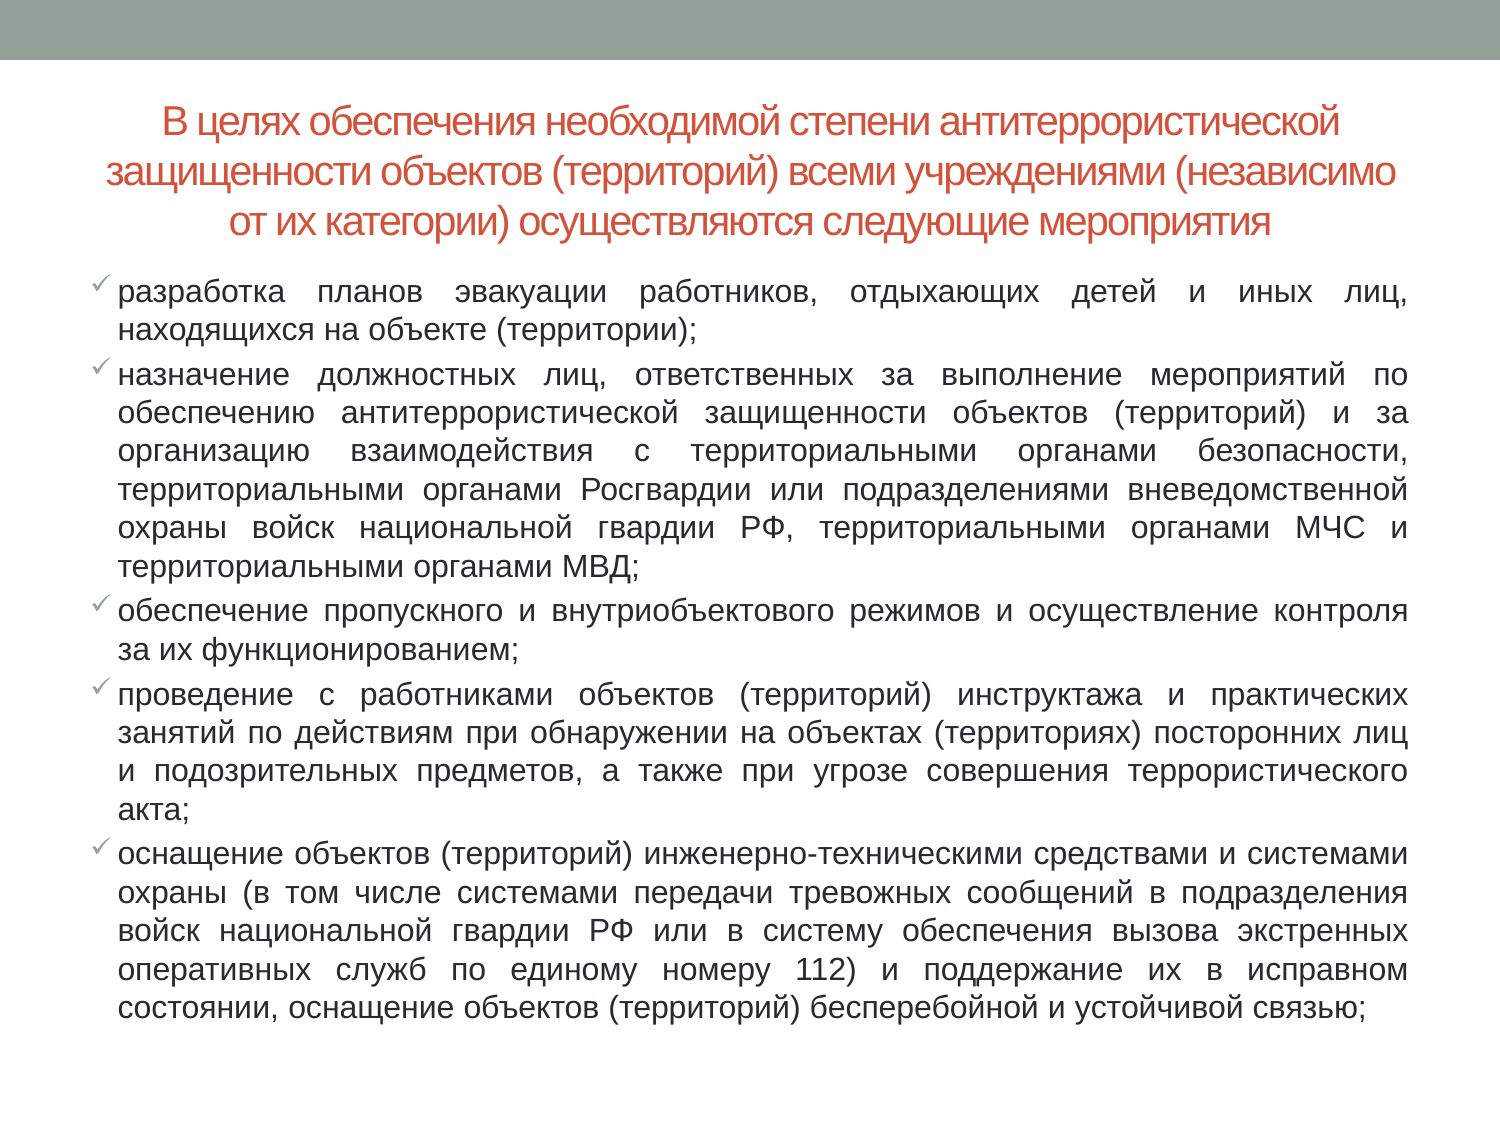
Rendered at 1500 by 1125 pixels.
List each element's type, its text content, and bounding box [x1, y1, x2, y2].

list разработка планов эвакуации работников, отдыхающих детей и иных лиц, находящихся на объекте (территории); назначение должностных лиц, ответственных за выполнение мероприятий по обеспечению антитеррористической защищенности объектов (территорий) и за организацию взаимодействия с территориальными органами безопасности, территориальными органами Росгвардии или подразделениями вневедомственной охраны войск национальной гвардии РФ, территориальными органами МЧС и территориальными органами МВД; обеспечение пропускного и внутриобъектового режимов и осуществление контроля за их функционированием; проведение с работниками объектов (территорий) инструктажа и практических занятий по действиям при обнаружении на объектах (территориях) посторонних лиц и подозрительных предметов, а также при угрозе совершения террористического акта; оснащение объектов (территорий) инженерно-техническими средствами и системами охраны (в том числе системами передачи тревожных сообщений в подразделения войск национальной гвардии РФ или в систему обеспечения вызова экстренных оперативных служб по единому номеру 112) и поддержание их в исправном состоянии, оснащение объектов (территорий) бесперебойной и устойчивой связью; [75, 262, 1425, 1063]
title В целях обеспечения необходимой степени антитеррористической защищенности объектов (территорий) всеми учреждениями (независимо от их категории) осуществляются следующие мероприятия [75, 87, 1425, 250]
